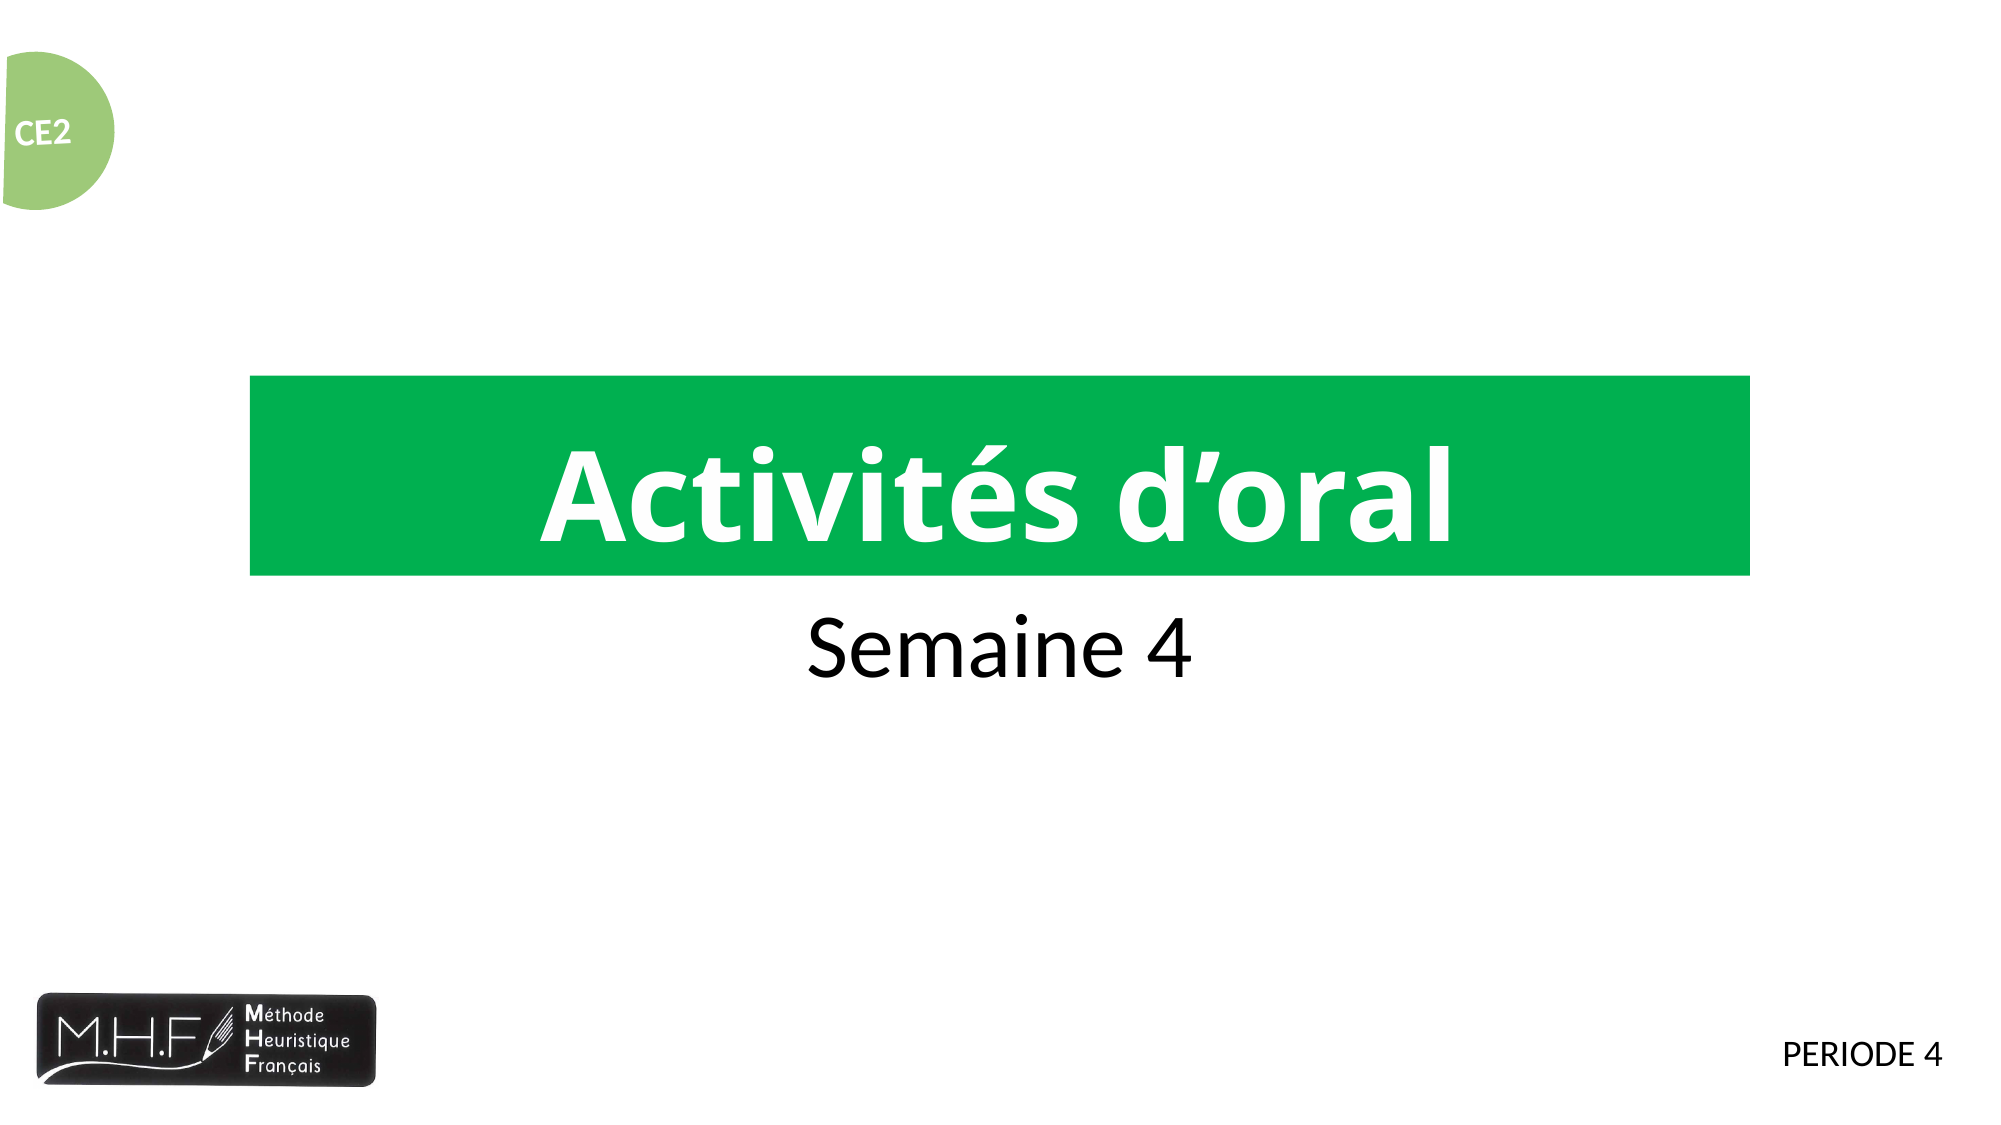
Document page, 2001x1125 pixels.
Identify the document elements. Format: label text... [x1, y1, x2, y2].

subtitle Semaine 4 [249, 590, 1750, 863]
picture [33, 990, 379, 1089]
text_box PERIODE 4 [1362, 1021, 1967, 1082]
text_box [0, 37, 112, 225]
title Activités d’oral [249, 375, 1750, 576]
